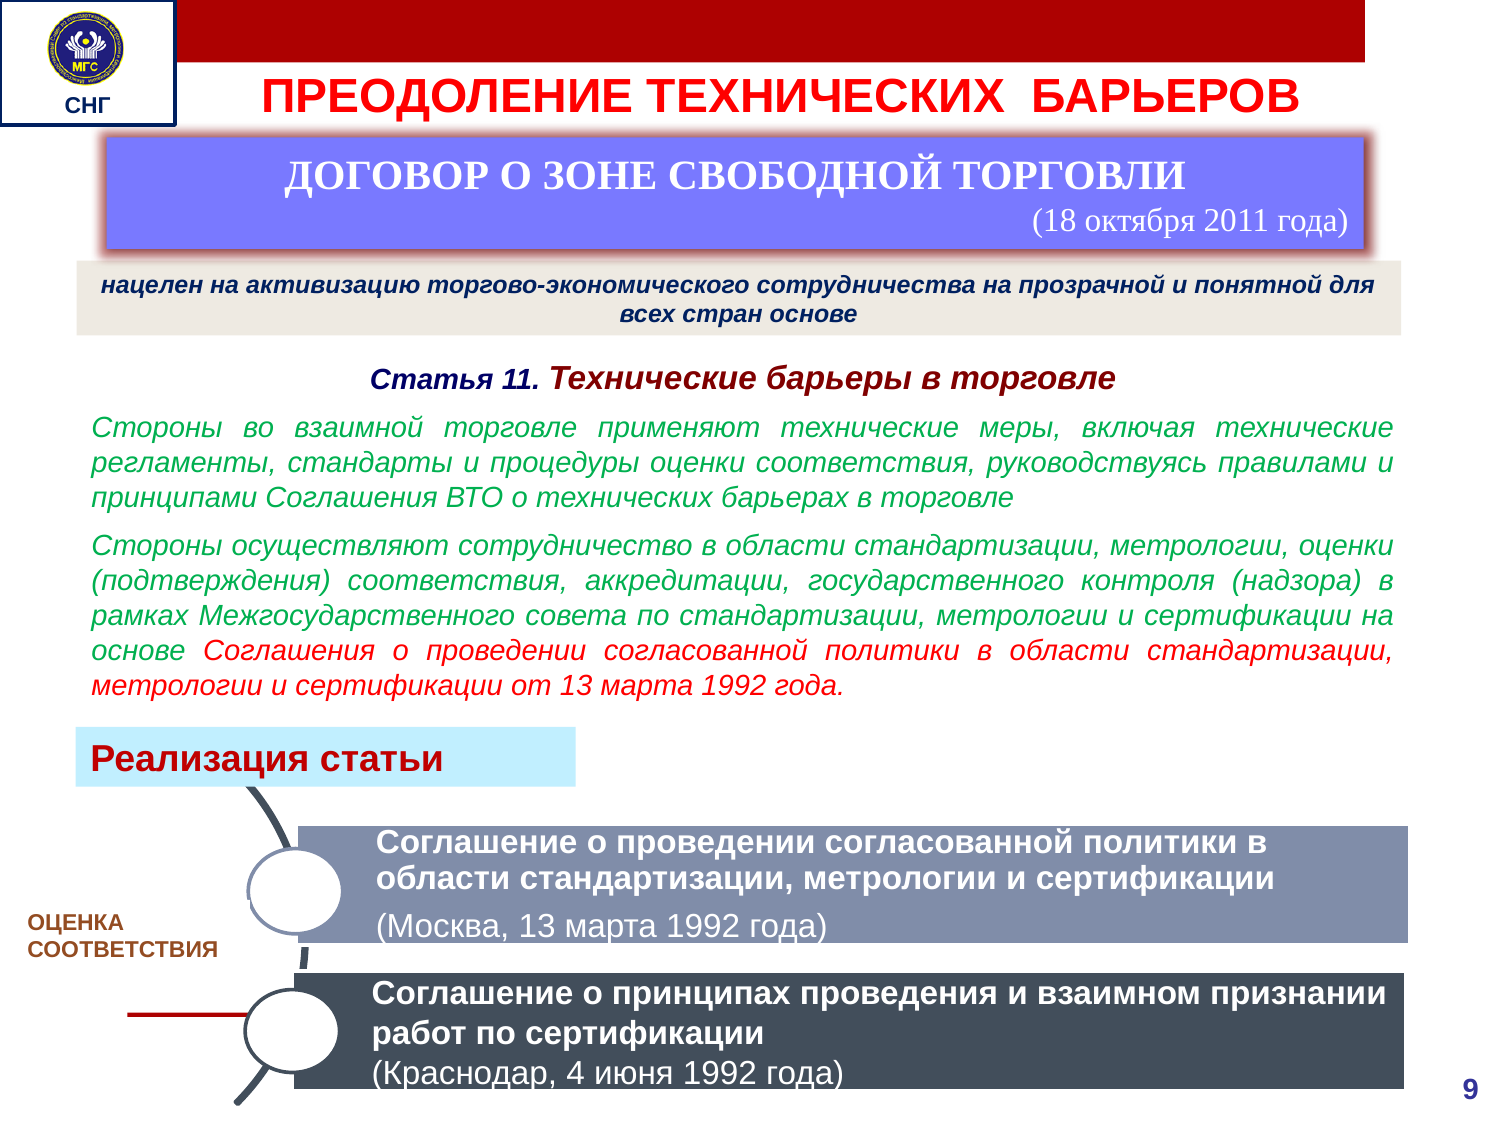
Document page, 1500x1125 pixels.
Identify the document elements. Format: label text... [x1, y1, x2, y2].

text_box ОЦЕНКА СООТВЕТСТВИЯ [12, 899, 224, 970]
text_box ДОГОВОР О ЗОНЕ СВОБОДНОЙ ТОРГОВЛИ (18 октября 2011 года) [106, 139, 1364, 249]
text_box Реализация статьи [75, 726, 576, 787]
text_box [229, 761, 1411, 1114]
text_box ПРЕОДОЛЕНИЕ ТЕХНИЧЕСКИХ БАРЬЕРОВ [75, 48, 1500, 139]
text_box нацелен на активизацию торгово-экономического сотрудничества на прозрачной и понятной для всех стран основе [76, 260, 1402, 336]
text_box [0, 0, 176, 126]
text_box Статья 11. Технические барьеры в торговле Стороны во взаимной торговле применяют технические меры, включая технические регламенты, стандарты и процедуры оценки соответствия, руководствуясь правилами и принципами Соглашения ВТО о технических барьерах в торговле Стороны осуществляют сотрудничество в области стандартизации, метрологии, оценки (подтверждения) соответствия, аккредитации, государственного контроля (надзора) в рамках Межгосударственного совета по стандартизации, метрологии и сертификации на основе Соглашения о проведении согласованной политики в области стандартизации, метрологии и сертификации от 13 марта 1992 года. [76, 348, 1410, 709]
text_box 9 [1415, 1062, 1500, 1113]
